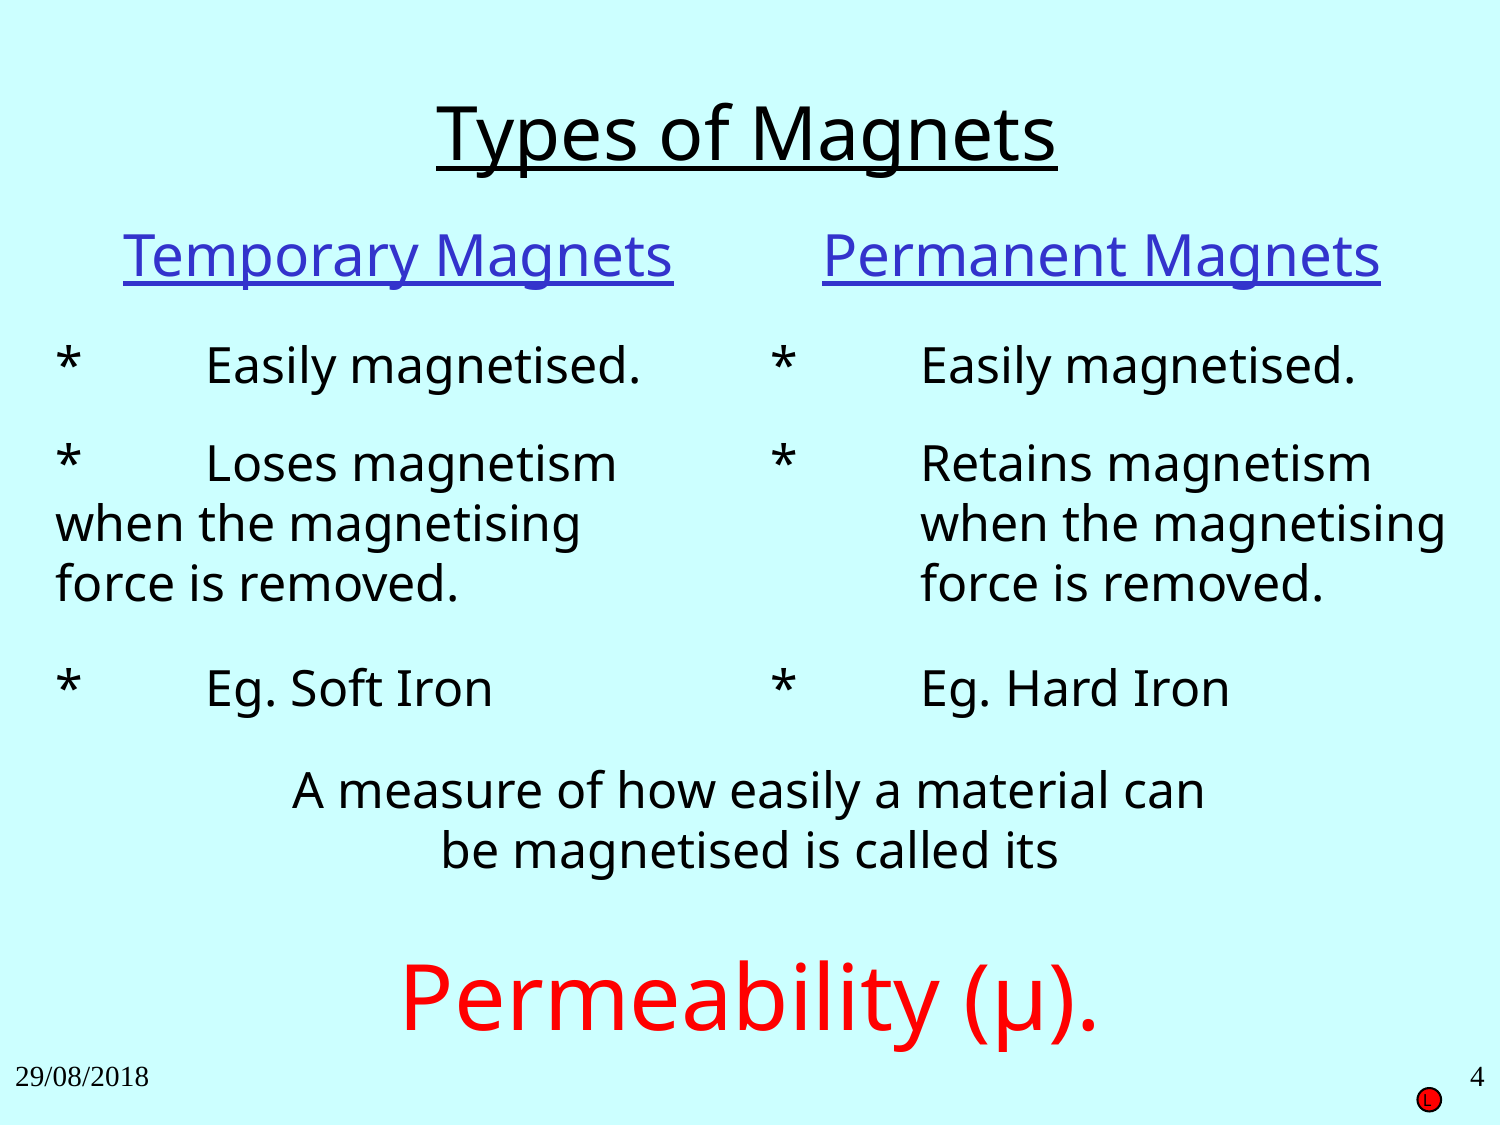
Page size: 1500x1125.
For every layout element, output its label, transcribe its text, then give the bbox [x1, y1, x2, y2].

text_box * Easily magnetised. [755, 325, 1465, 401]
text_box * Loses magnetism when the magnetising force is removed. [41, 423, 750, 619]
text_box * Eg. Soft Iron [41, 649, 750, 725]
text_box * Eg. Hard Iron [755, 649, 1465, 725]
text_box Types of Magnets [389, 78, 1105, 183]
text_box * Retains magnetism when the magnetising force is removed. [755, 423, 1465, 619]
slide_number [0, 1050, 313, 1125]
text_box L [1417, 1088, 1442, 1112]
text_box A measure of how easily a material can be magnetised is called its Permeability (μ). [252, 751, 1248, 1057]
text_box Temporary Magnets [94, 210, 703, 296]
text_box Permanent Magnets [797, 210, 1406, 296]
slide_number 4 [1187, 1050, 1500, 1125]
text_box * Easily magnetised. [41, 325, 750, 401]
